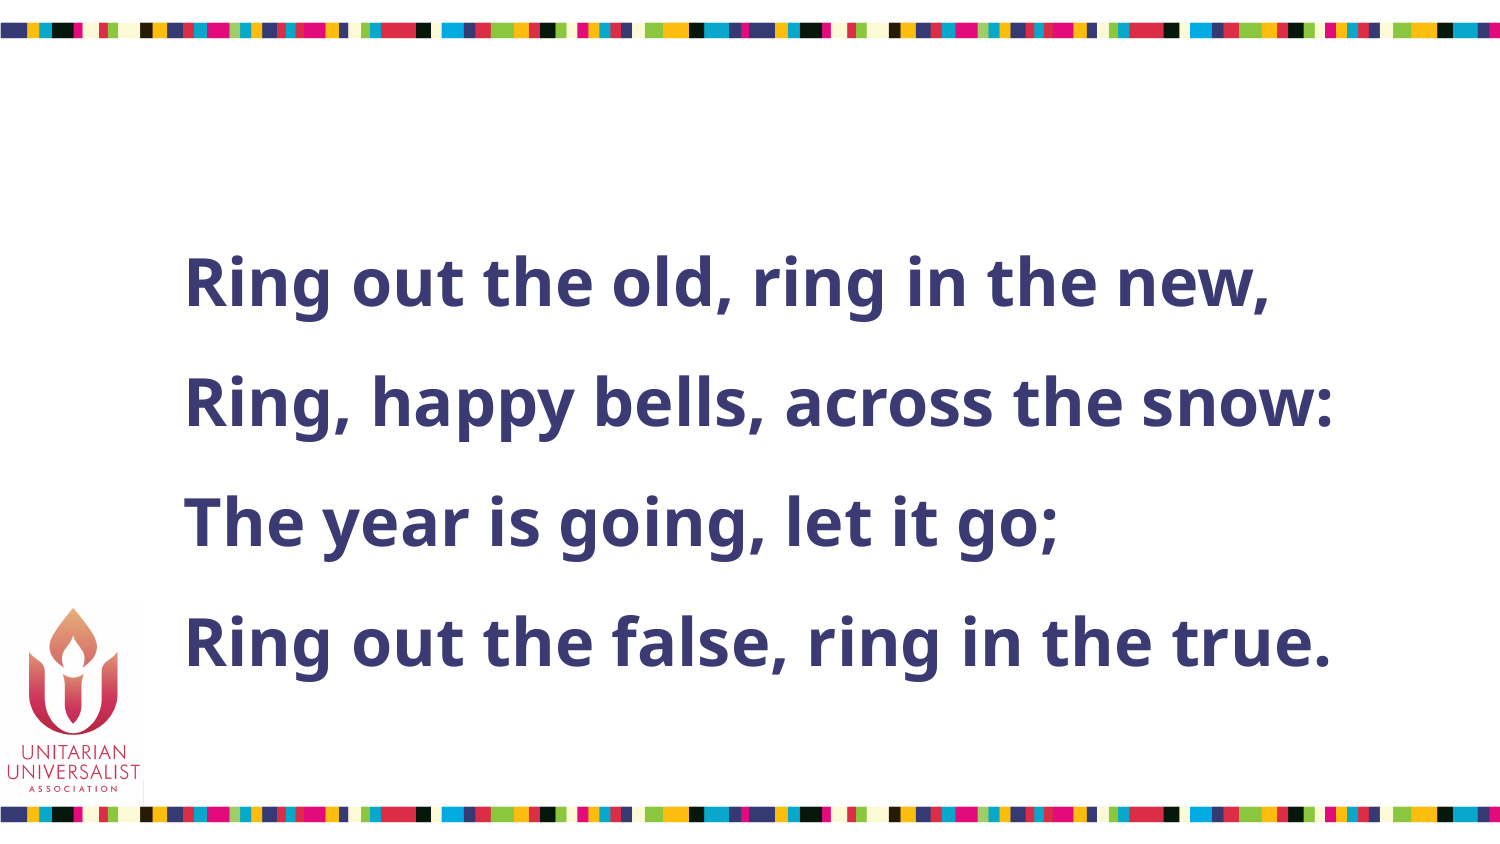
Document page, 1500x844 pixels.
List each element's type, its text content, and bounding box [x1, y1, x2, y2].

text_box Ring out the old, ring in the new, Ring, happy bells, across the snow: The year is going, let it go; Ring out the false, ring in the true. [168, 184, 1421, 695]
picture [0, 600, 1500, 824]
picture [0, 22, 1500, 40]
